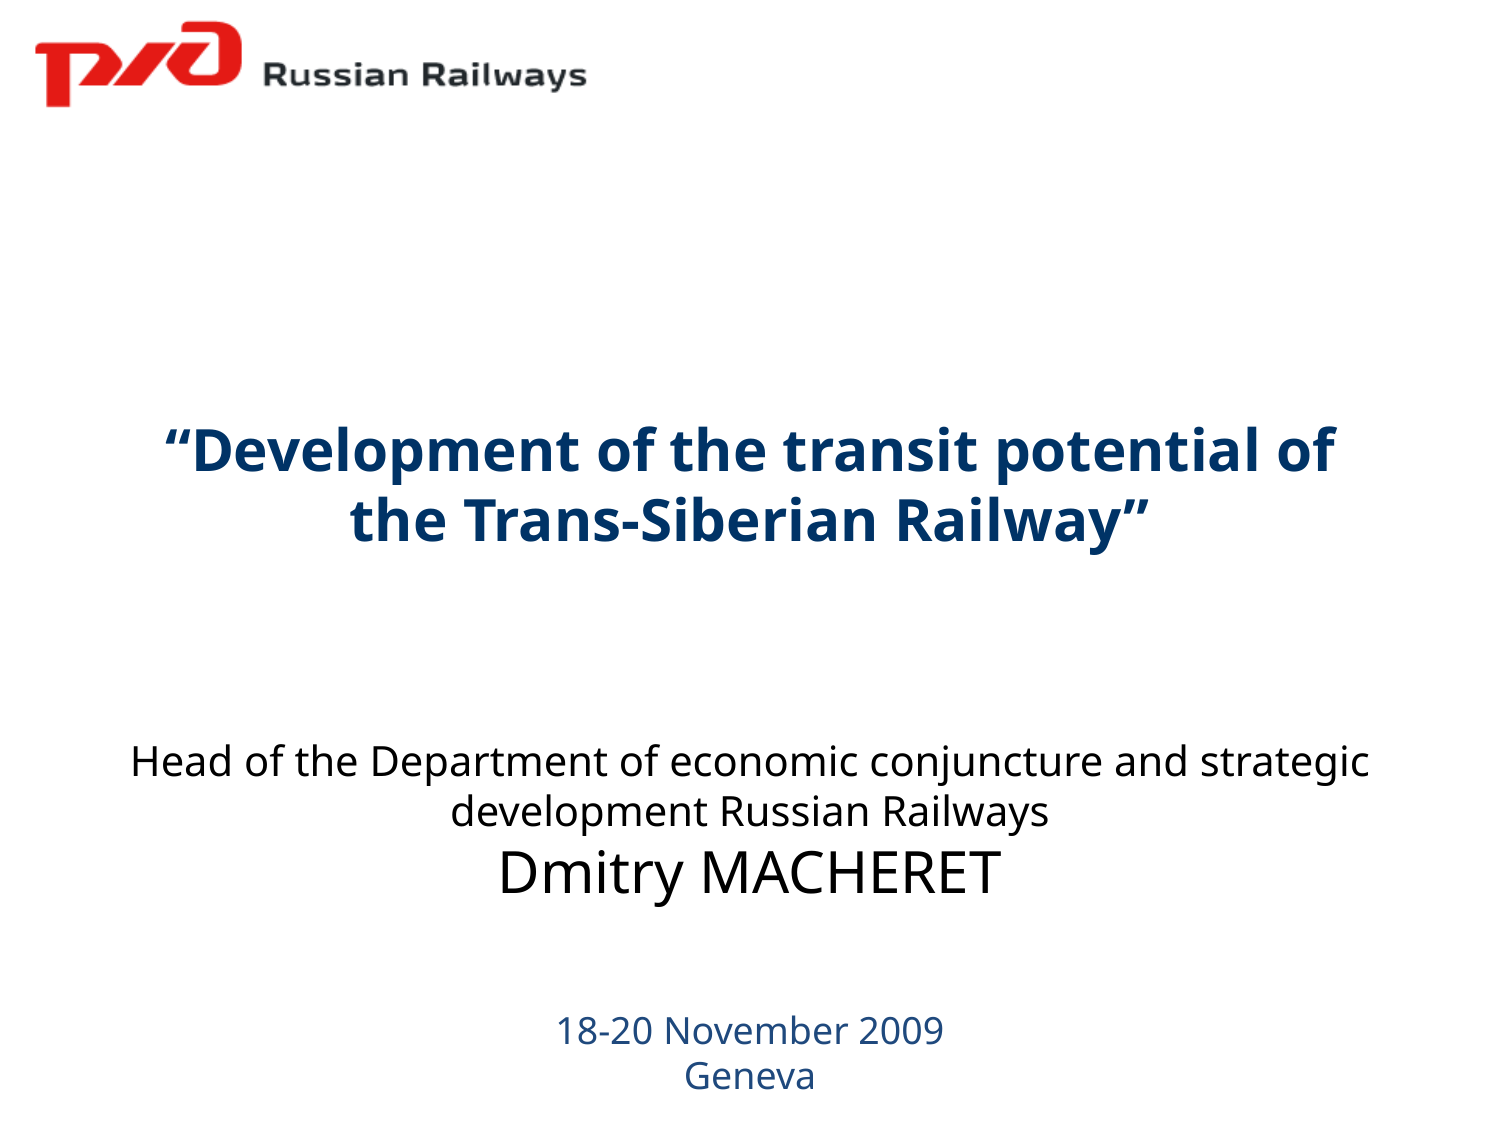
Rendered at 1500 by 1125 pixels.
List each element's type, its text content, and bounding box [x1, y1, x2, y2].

text_box “Development of the transit potential of the Trans-Siberian Railway” [0, 333, 1500, 705]
text_box 18-20 November 2009 Geneva [0, 999, 1500, 1105]
picture [0, 0, 622, 130]
text_box Head of the Department of economic conjuncture and strategic development Russian Railways Dmitry MACHERET [0, 727, 1500, 913]
